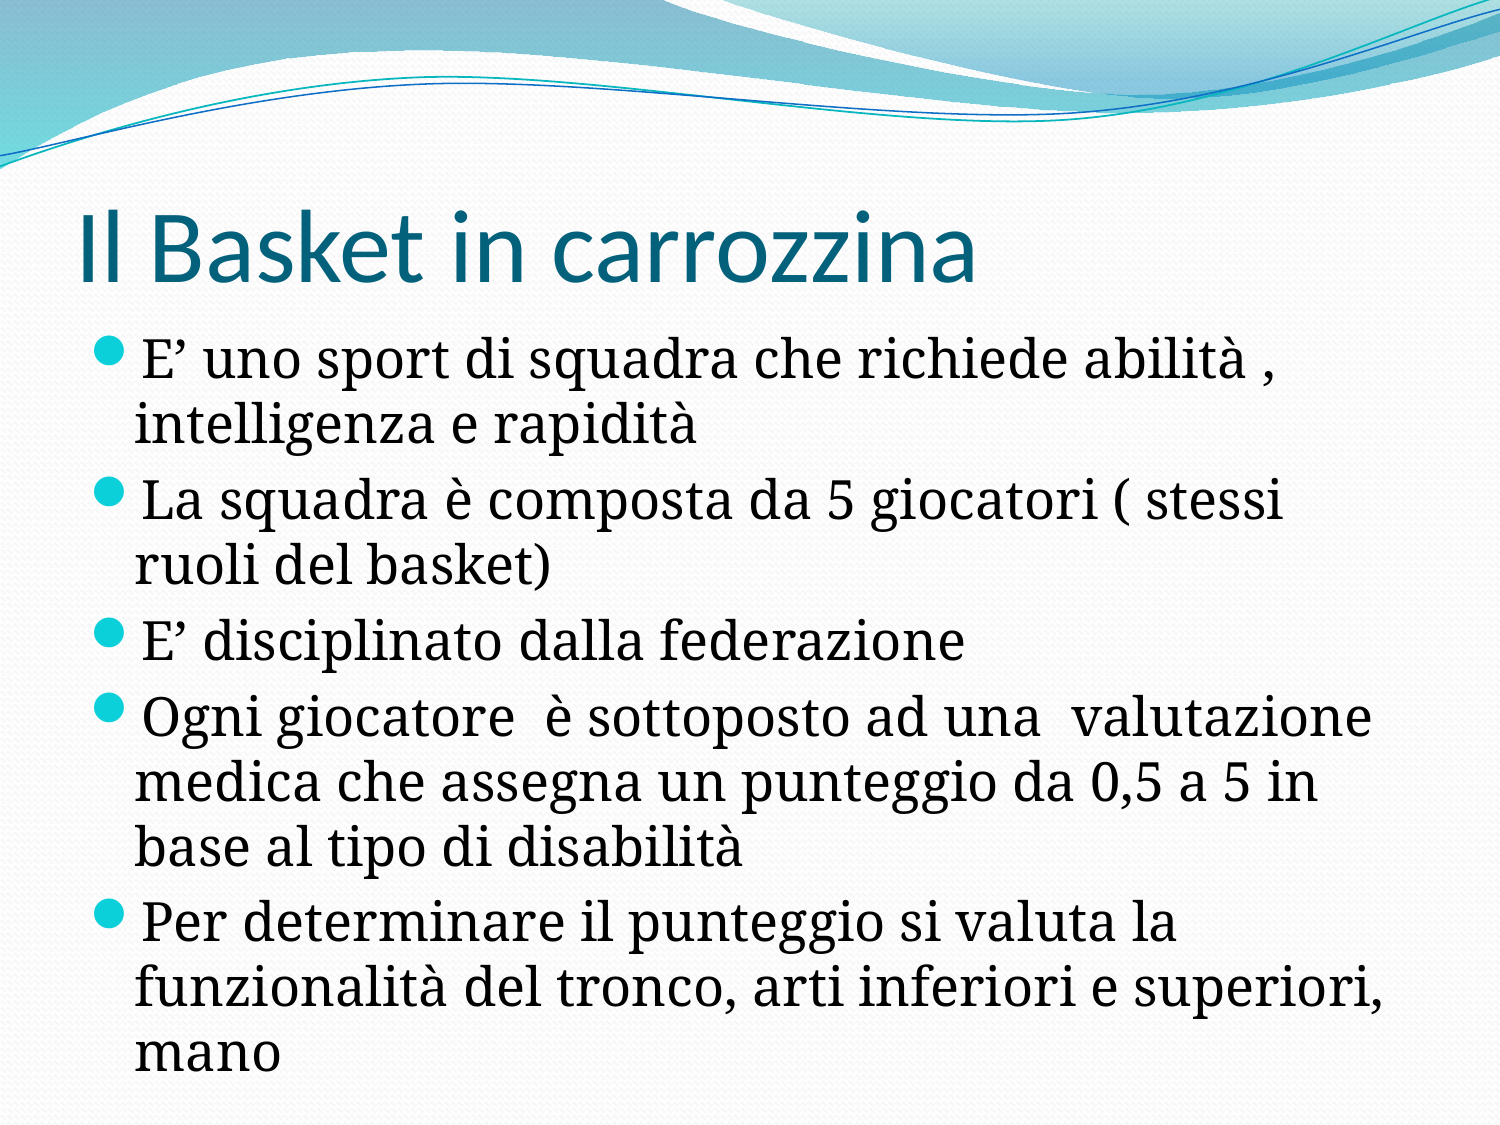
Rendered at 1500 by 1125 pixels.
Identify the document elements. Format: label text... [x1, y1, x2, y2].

title Il Basket in carrozzina [75, 115, 1425, 303]
list E’ uno sport di squadra che richiede abilità , intelligenza e rapidità La squadra è composta da 5 giocatori ( stessi ruoli del basket) E’ disciplinato dalla federazione Ogni giocatore è sottoposto ad una valutazione medica che assegna un punteggio da 0,5 a 5 in base al tipo di disabilità Per determinare il punteggio si valuta la funzionalità del tronco, arti inferiori e superiori, mano [75, 317, 1425, 1038]
